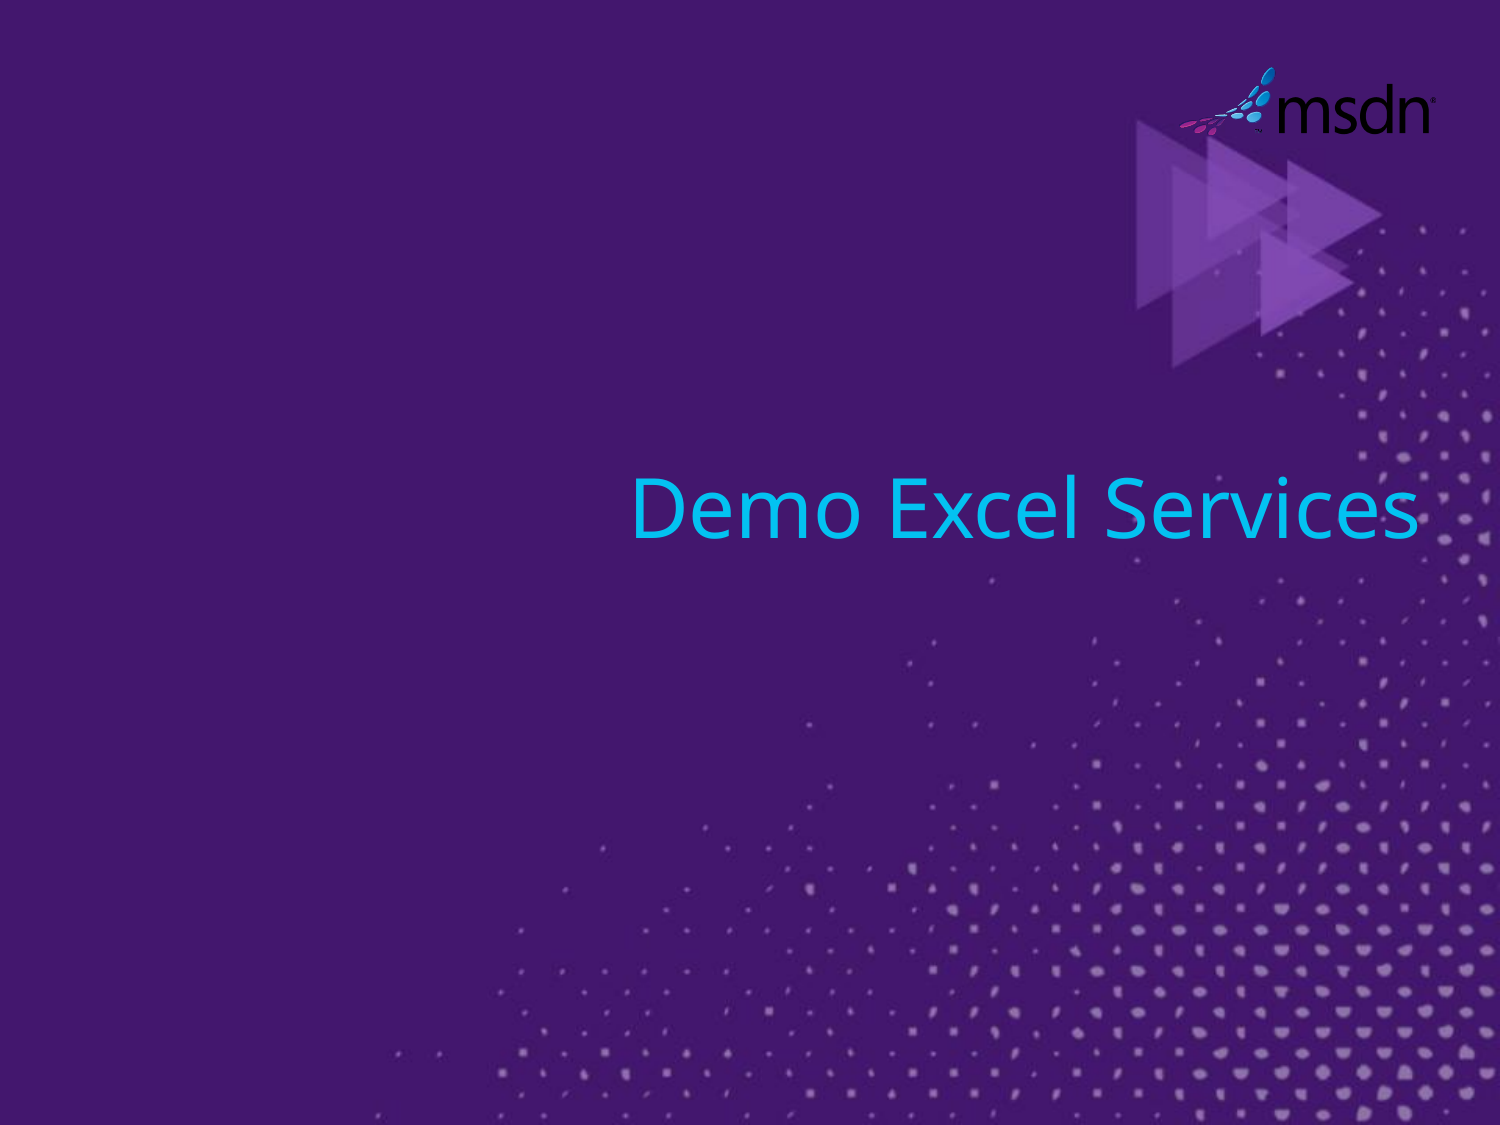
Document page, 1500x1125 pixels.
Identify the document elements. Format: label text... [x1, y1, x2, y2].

title Demo Excel Services [177, 386, 1438, 637]
picture [0, 0, 1500, 1125]
